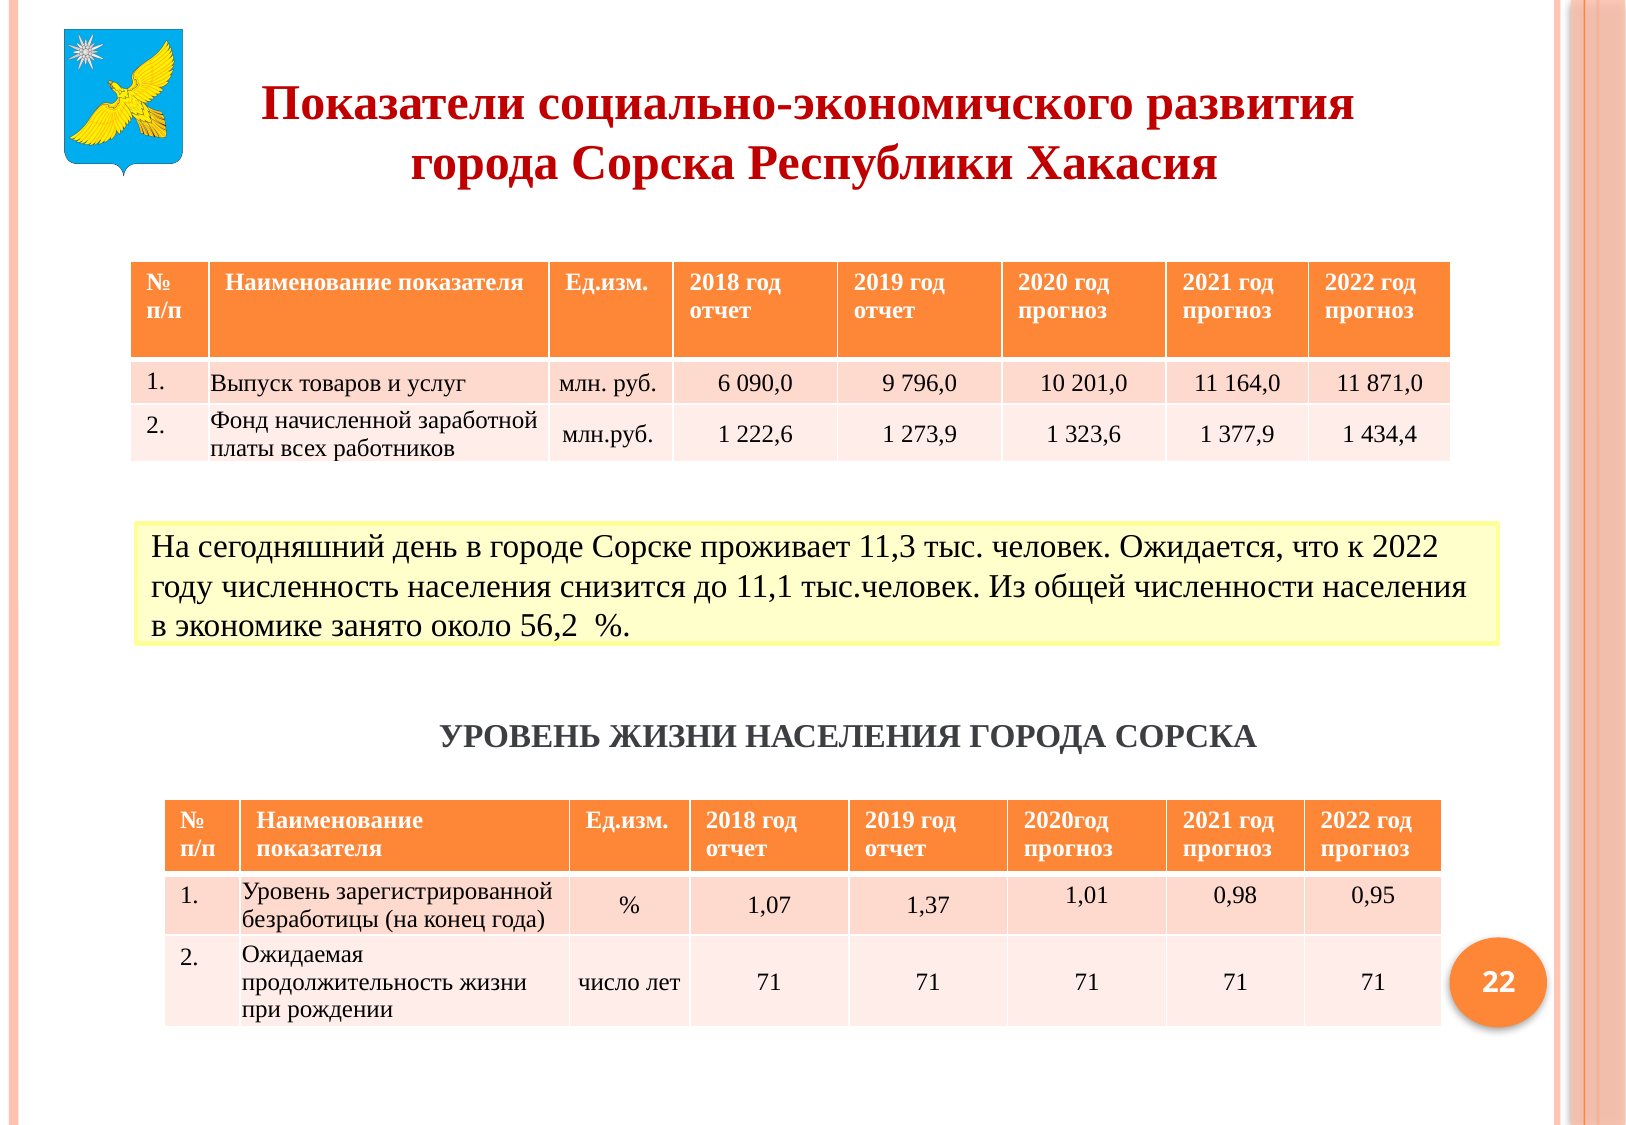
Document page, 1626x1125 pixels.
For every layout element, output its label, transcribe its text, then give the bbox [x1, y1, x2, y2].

table_cell 1,01 [1008, 877, 1166, 934]
table_cell 1,07 [691, 877, 848, 934]
table_cell 71 [1305, 936, 1441, 1026]
table_cell 6 090,0 [674, 362, 837, 403]
table_header 2022 год прогноз [1309, 262, 1450, 357]
picture [64, 28, 184, 178]
table_cell число лет [570, 936, 689, 1026]
table_cell 2. [165, 936, 239, 1026]
table_header № п/п [165, 800, 239, 871]
table_header 2019 год отчет [838, 262, 1001, 357]
text_box На сегодняшний день в городе Сорске проживает 11,3 тыс. человек. Ожидается, что к 2022 году численность населения снизится до 11,1 тыс.человек. Из общей численности населения в экономике занято около 56,2 %. [134, 521, 1500, 646]
table_cell Уровень зарегистрированной безработицы (на конец года) [241, 877, 569, 934]
text_box УРОВЕНЬ ЖИЗНИ НАСЕЛЕНИЯ ГОРОДА СОРСКА [102, 707, 1595, 762]
table_cell 1. [131, 362, 208, 403]
table_cell 1 323,6 [1003, 405, 1165, 461]
table_header 2021 год прогноз [1167, 800, 1304, 871]
table_header 2020год прогноз [1008, 800, 1166, 871]
table_cell Выпуск товаров и услуг [210, 362, 548, 403]
table_cell 1 273,9 [838, 405, 1001, 461]
table_cell 9 796,0 [838, 362, 1001, 403]
table_cell 2. [131, 405, 208, 461]
table_cell 1 377,9 [1167, 405, 1308, 461]
picture [72, 42, 173, 144]
table_header 2019 год отчет [850, 800, 1007, 871]
table_header 2021 год прогноз [1167, 262, 1308, 357]
slide_number 22 [1444, 940, 1553, 1027]
table_cell 1 434,4 [1309, 405, 1450, 461]
table_cell 10 201,0 [1003, 362, 1165, 403]
table_header 2020 год прогноз [1003, 262, 1165, 357]
table_cell млн.руб. [550, 405, 672, 461]
table_cell 71 [1167, 936, 1304, 1026]
table_cell 0,95 [1305, 877, 1441, 934]
table_cell 1. [165, 877, 239, 934]
table_cell % [570, 877, 689, 934]
table_cell 0,98 [1167, 877, 1304, 934]
table_header Ед.изм. [570, 800, 689, 871]
table_cell 1,37 [850, 877, 1007, 934]
table_header 2018 год отчет [691, 800, 848, 871]
table_cell 71 [691, 936, 848, 1026]
table_cell Ожидаемая продолжительность жизни при рождении [241, 936, 569, 1026]
table_header Наименование показателя [241, 800, 569, 871]
table_header Ед.изм. [550, 262, 672, 357]
table_header Наименование показателя [210, 262, 548, 357]
table_cell 11 871,0 [1309, 362, 1450, 403]
table_header 2022 год прогноз [1305, 800, 1441, 871]
text_box Показатели социально-экономичского развития города Сорска Республики Хакасия [5, 36, 1612, 197]
picture [72, 41, 98, 63]
table_header № п/п [131, 262, 208, 357]
table_cell 11 164,0 [1167, 362, 1308, 403]
table_cell 71 [1008, 936, 1166, 1026]
table_cell 71 [850, 936, 1007, 1026]
table_header 2018 год отчет [674, 262, 837, 357]
table_cell Фонд начисленной заработной платы всех работников [210, 405, 548, 461]
table_cell 1 222,6 [674, 405, 837, 461]
table_cell млн. руб. [550, 362, 672, 403]
